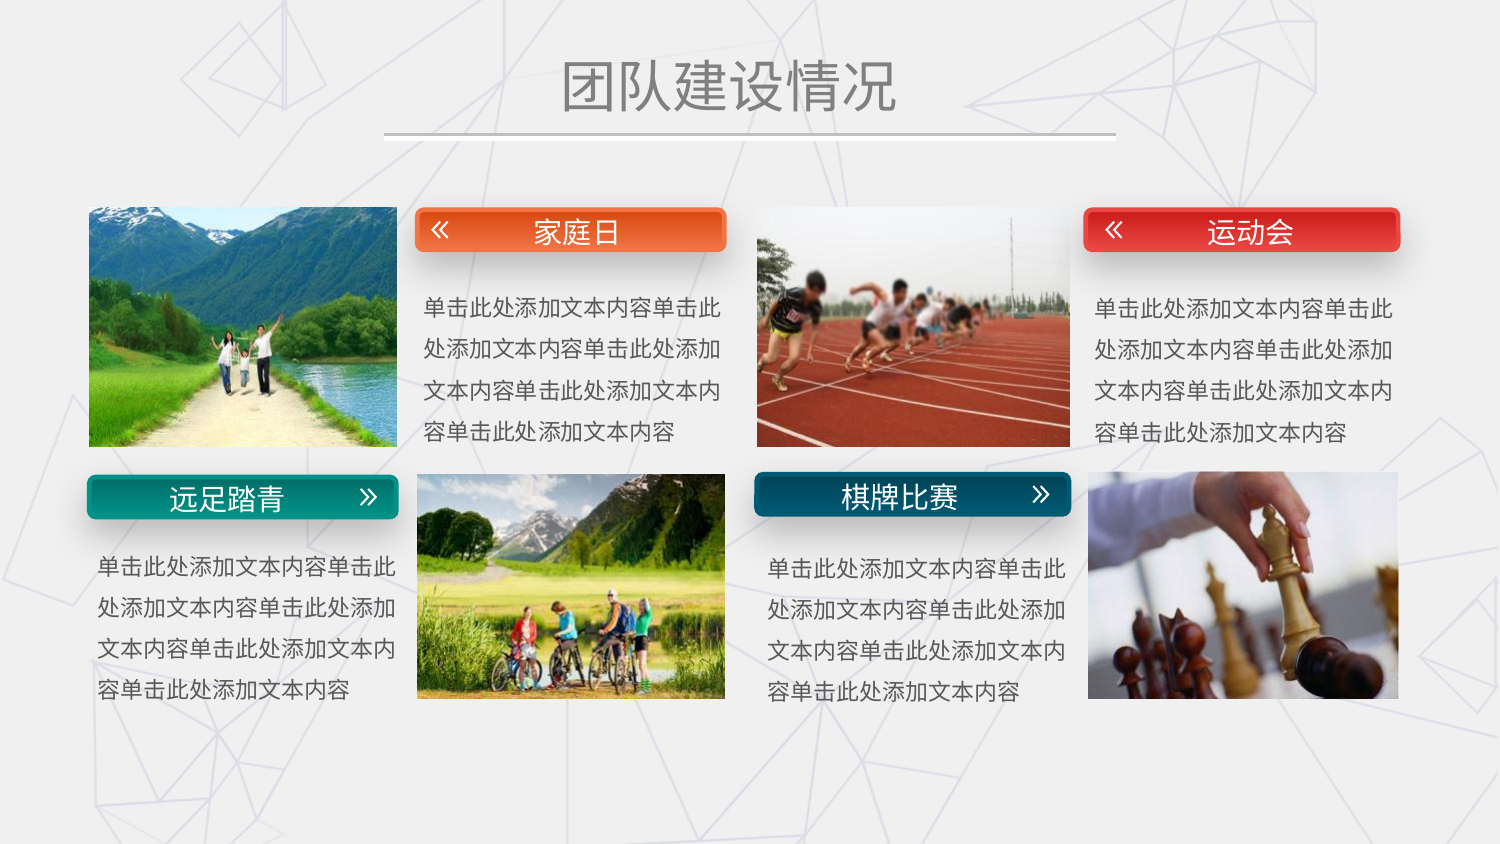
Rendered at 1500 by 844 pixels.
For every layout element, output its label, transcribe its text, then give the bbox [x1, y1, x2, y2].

text_box 单击此处添加文本内容单击此处添加文本内容单击此处添加文本内容单击此处添加文本内容单击此处添加文本内容 [86, 533, 423, 709]
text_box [417, 207, 725, 258]
title 团队建设情况 [280, 51, 1178, 136]
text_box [756, 471, 1069, 523]
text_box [1085, 207, 1399, 258]
picture [0, 0, 1498, 844]
text_box 单击此处添加文本内容单击此处添加文本内容单击此处添加文本内容单击此处添加文本内容单击此处添加文本内容 [411, 274, 748, 451]
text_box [89, 474, 397, 525]
text_box 单击此处添加文本内容单击此处添加文本内容单击此处添加文本内容单击此处添加文本内容单击此处添加文本内容 [756, 535, 1093, 711]
text_box 单击此处添加文本内容单击此处添加文本内容单击此处添加文本内容单击此处添加文本内容单击此处添加文本内容 [1083, 275, 1420, 452]
